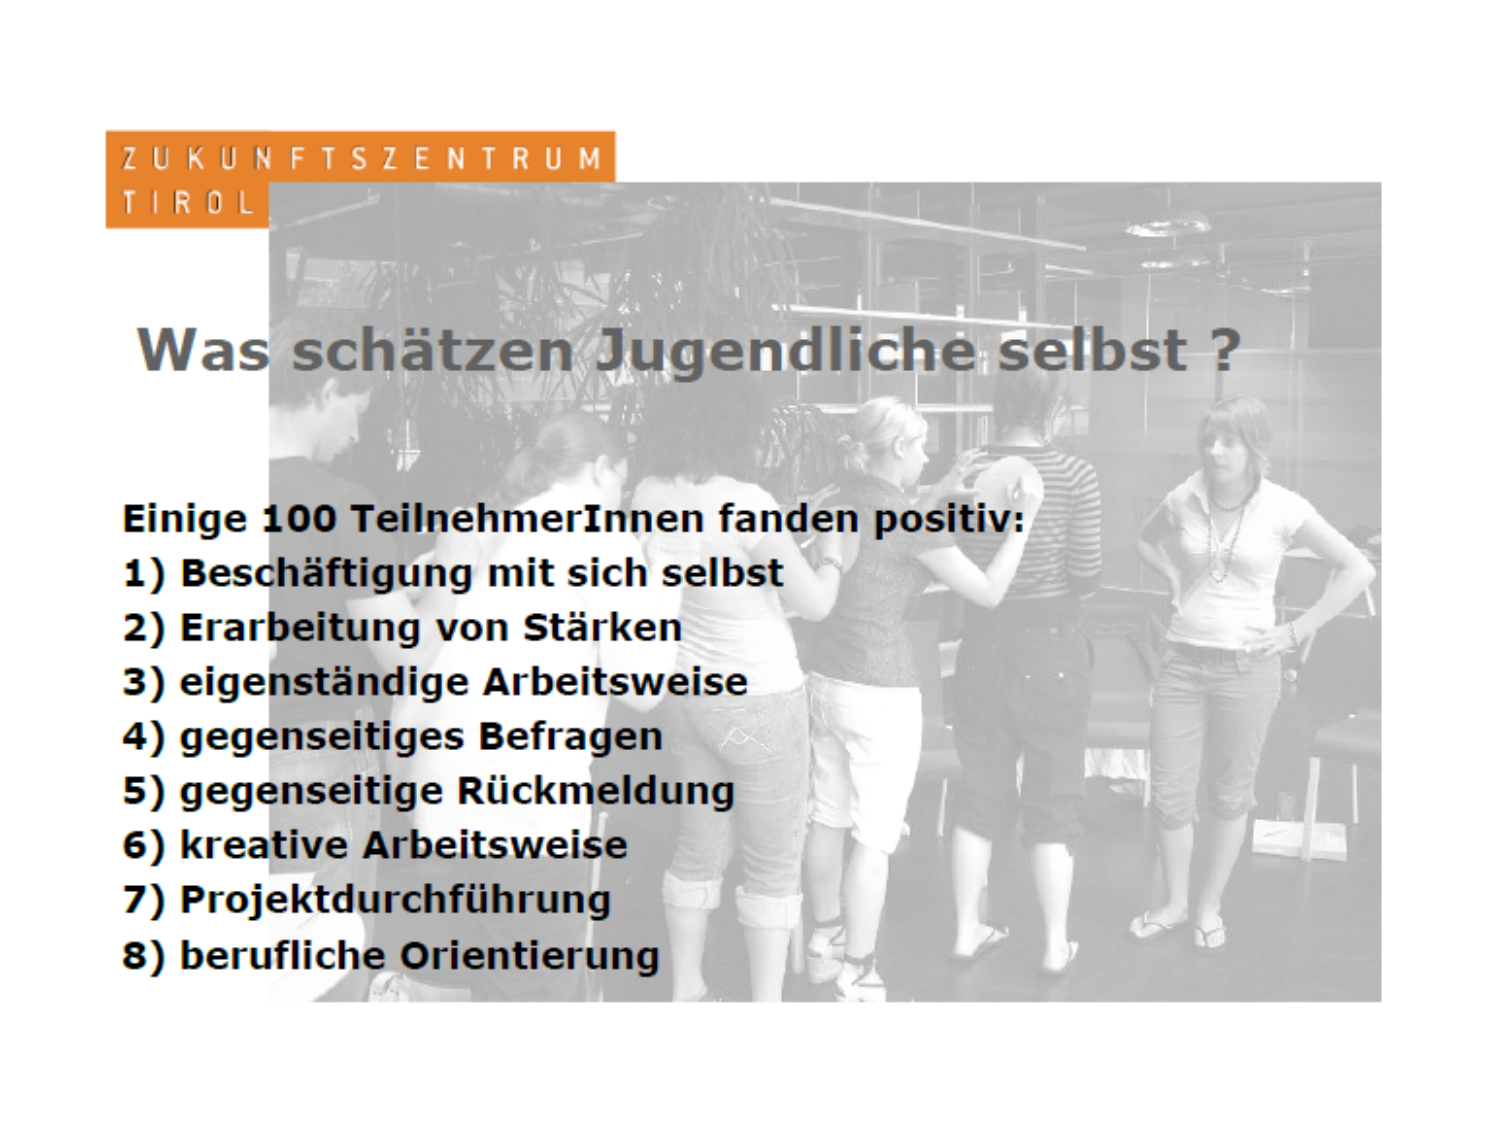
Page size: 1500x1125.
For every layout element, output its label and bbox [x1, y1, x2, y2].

picture [83, 101, 1417, 1024]
